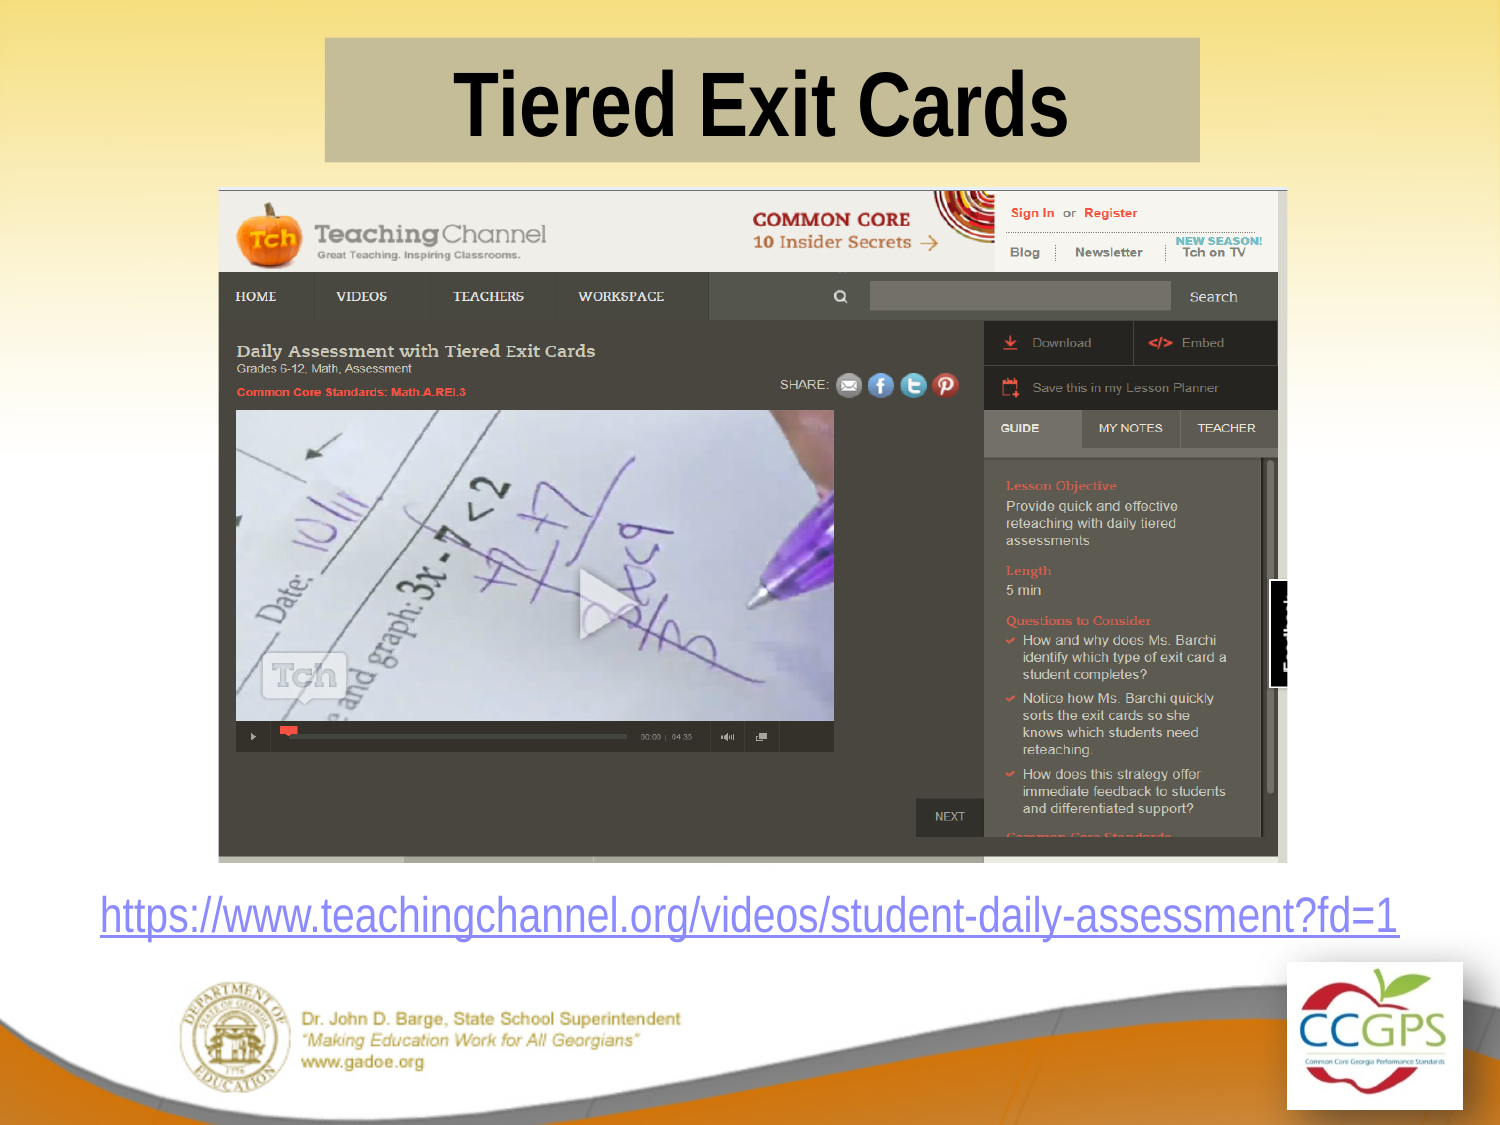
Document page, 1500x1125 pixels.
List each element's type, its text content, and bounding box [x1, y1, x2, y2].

picture [0, 0, 1500, 1125]
title Tiered Exit Cards [324, 37, 1201, 163]
subtitle https://www.teachingchannel.org/videos/student-daily-assessment?fd=1 [37, 874, 1463, 949]
